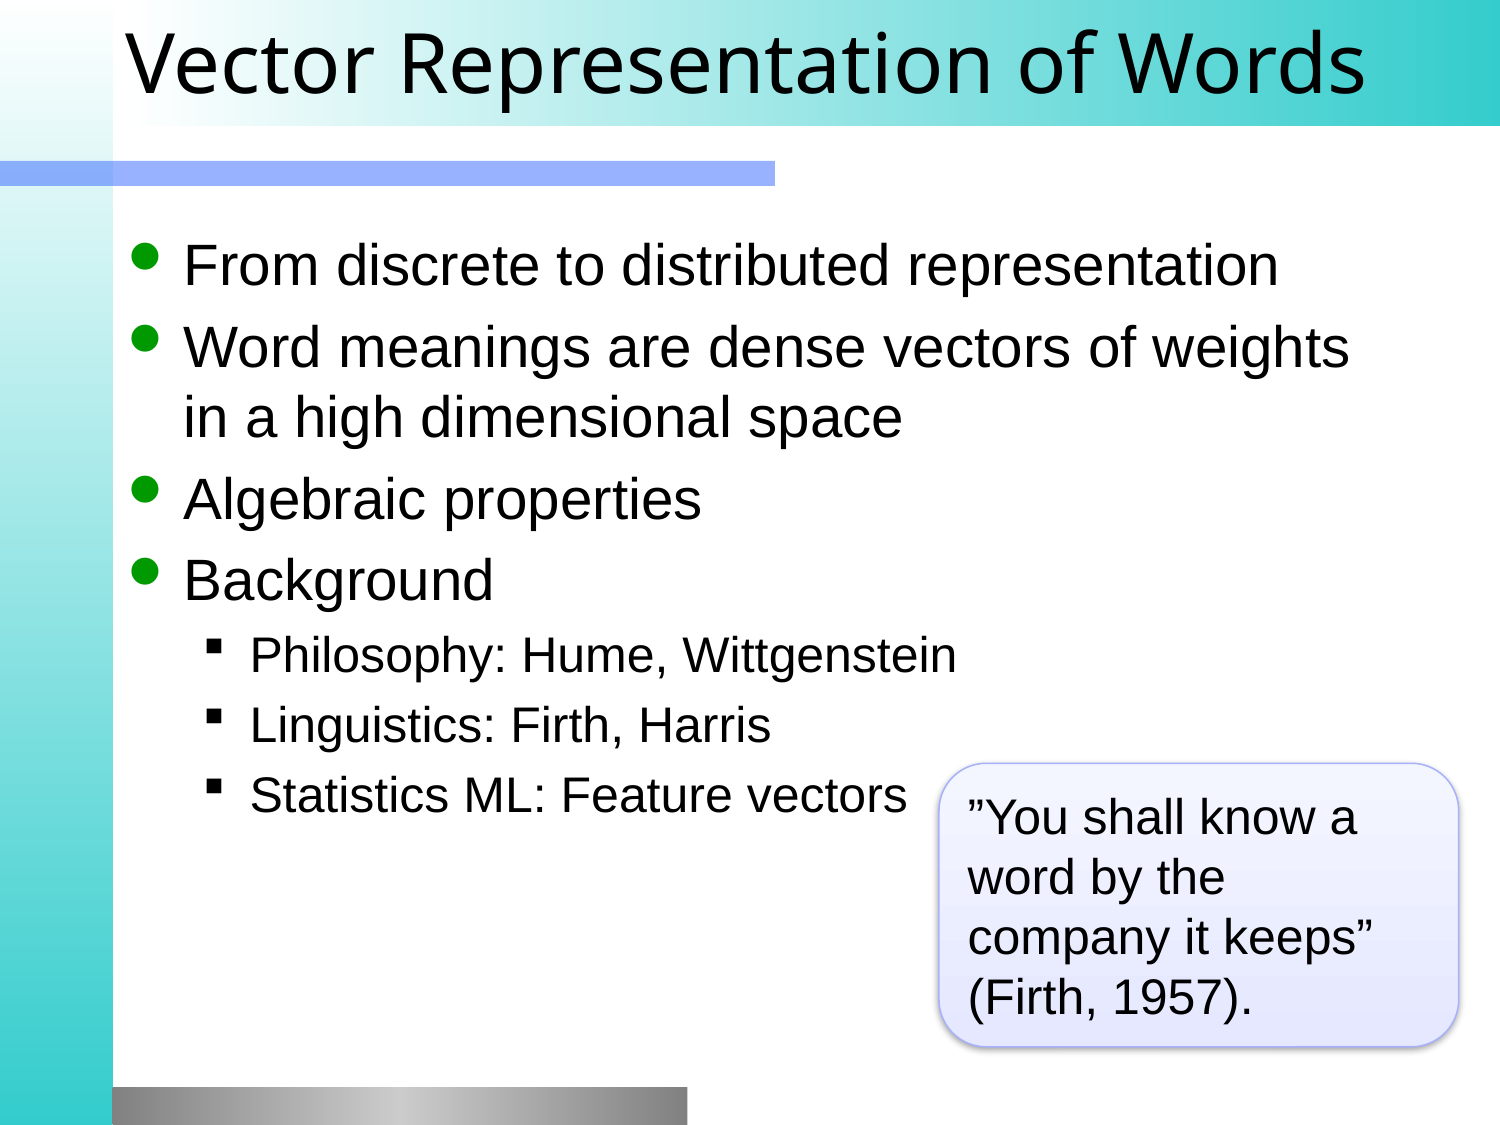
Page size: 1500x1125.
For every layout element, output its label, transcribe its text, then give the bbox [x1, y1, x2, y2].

text_box ”You shall know a word by the company it keeps” (Firth, 1957). [938, 762, 1460, 1048]
title Vector Representation of Words [110, 0, 1386, 121]
list From discrete to distributed representation Word meanings are dense vectors of weights in a high dimensional space Algebraic properties Background Philosophy: Hume, Wittgenstein Linguistics: Firth, Harris Statistics ML: Feature vectors [112, 219, 1388, 1073]
